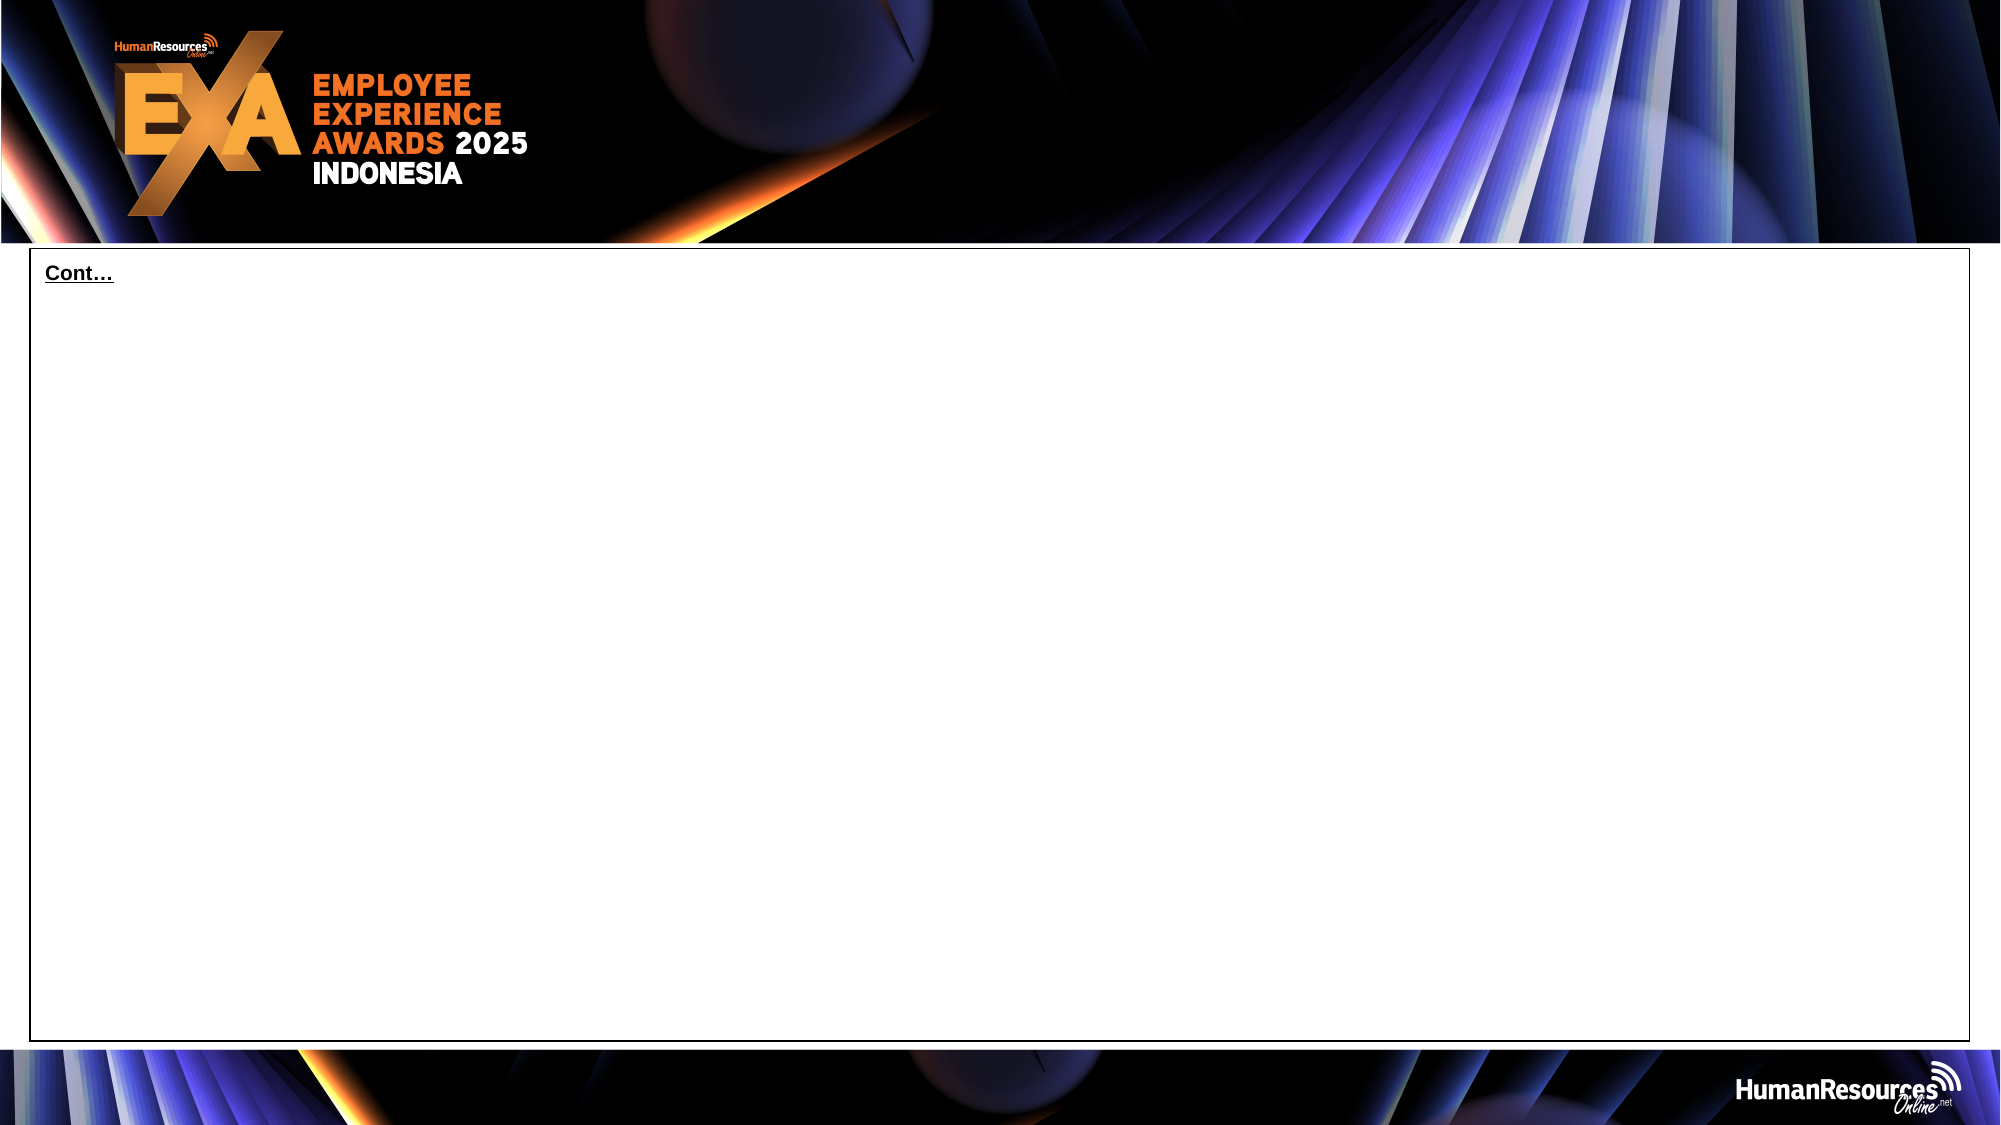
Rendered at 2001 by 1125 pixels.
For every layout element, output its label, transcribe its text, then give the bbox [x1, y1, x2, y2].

text_box Cont… [30, 248, 1970, 1042]
picture [0, 0, 2001, 1125]
